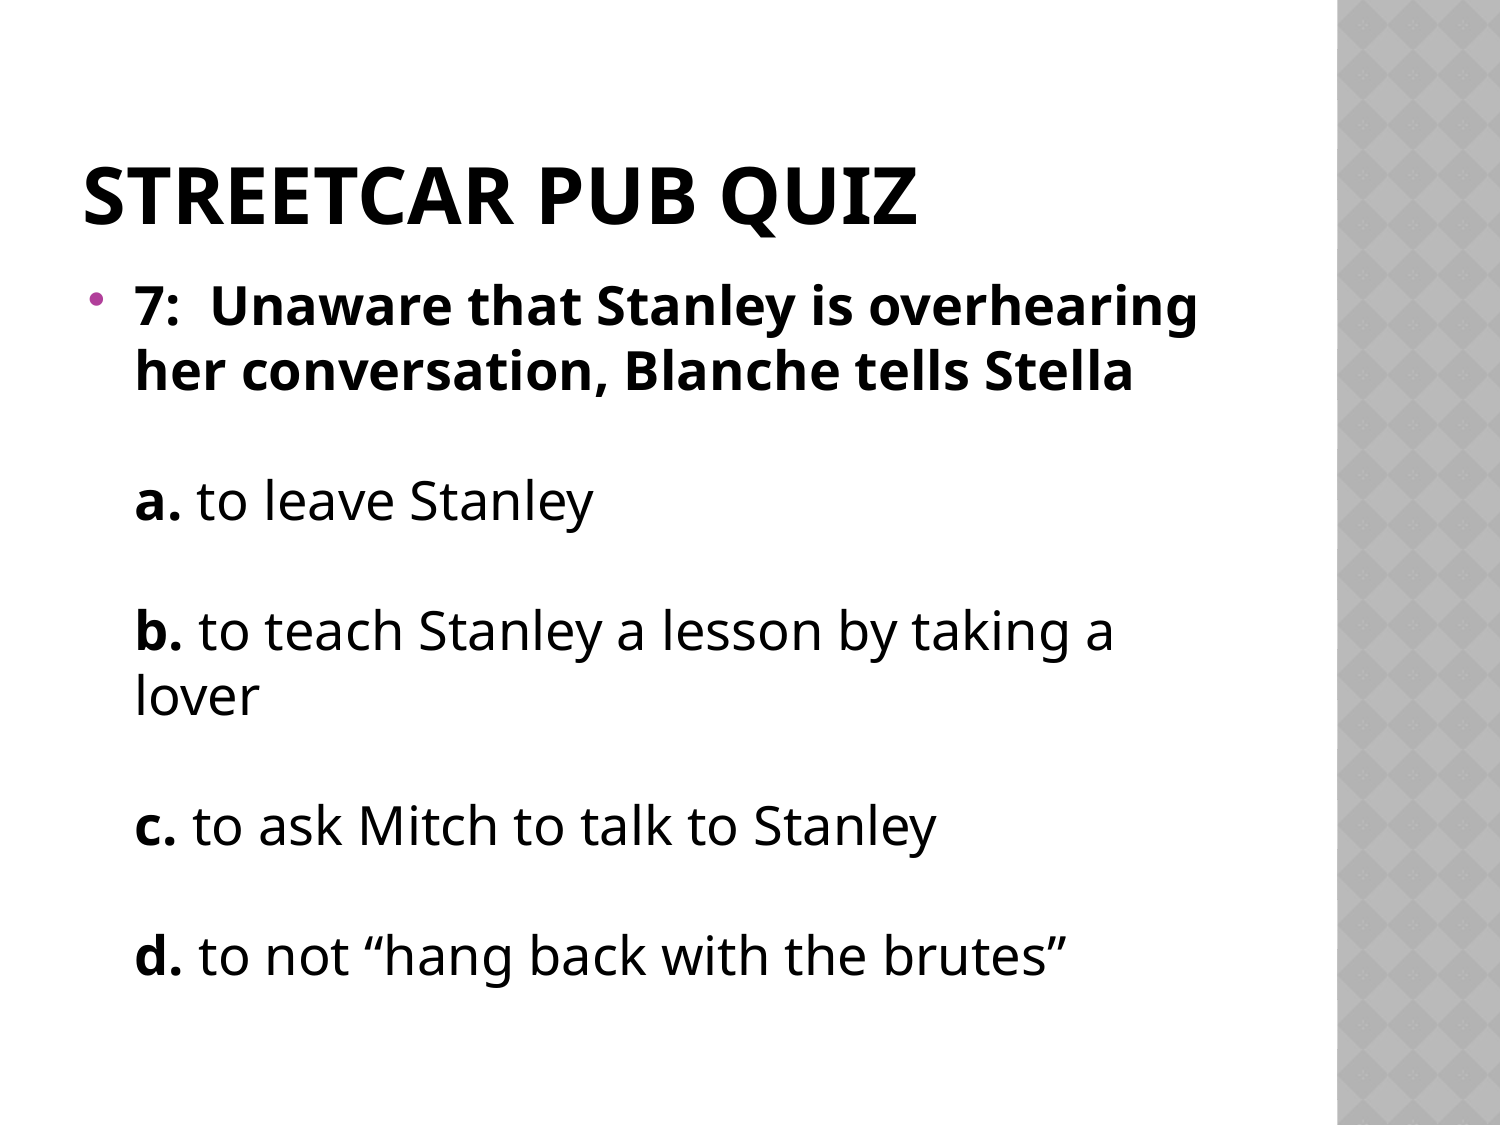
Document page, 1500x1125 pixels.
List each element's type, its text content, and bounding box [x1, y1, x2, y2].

list 7: Unaware that Stanley is overhearing her conversation, Blanche tells Stella a. to leave Stanley b. to teach Stanley a lesson by taking a lover c. to ask Mitch to talk to Stanley d. to not “hang back with the brutes” [75, 264, 1263, 1059]
title Streetcar pub quiz [75, 52, 1263, 240]
